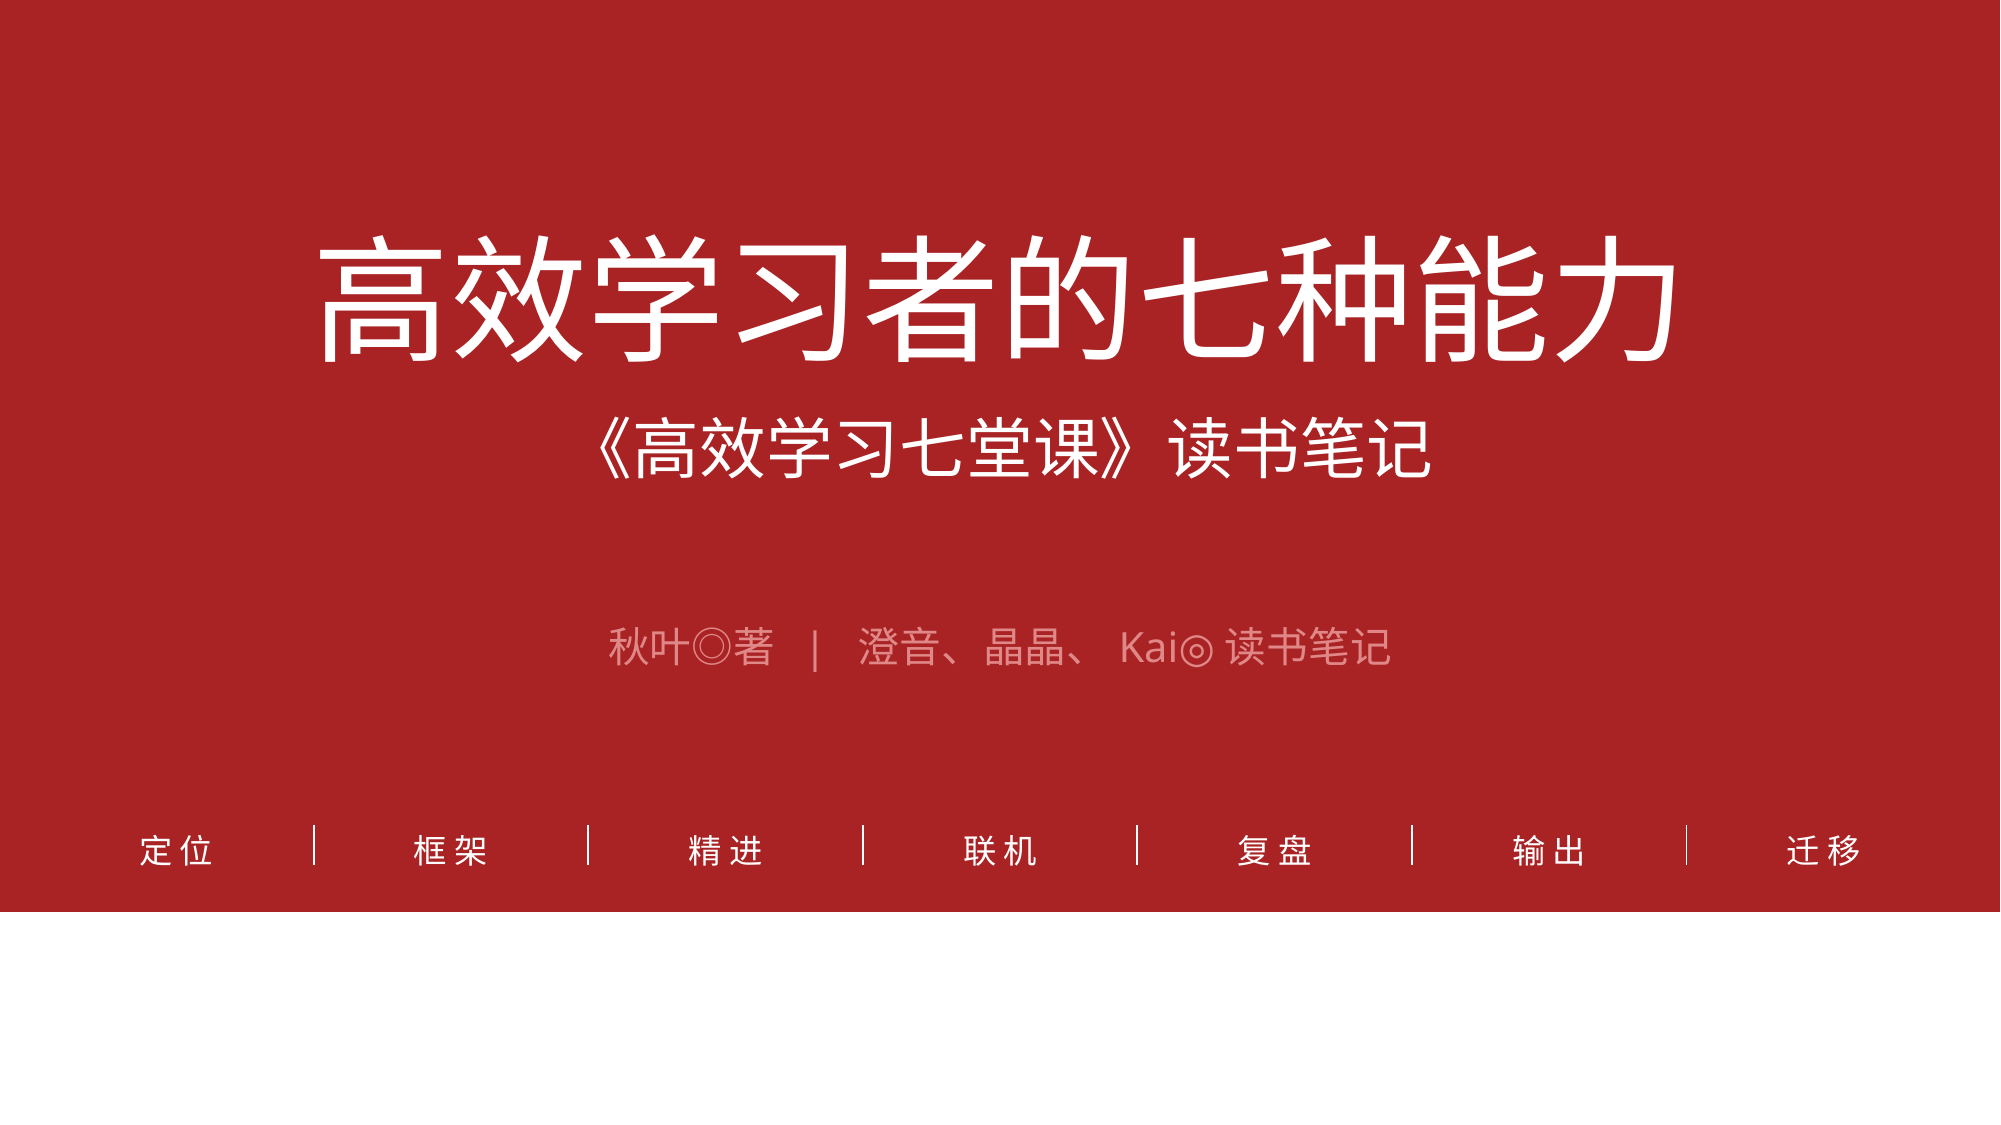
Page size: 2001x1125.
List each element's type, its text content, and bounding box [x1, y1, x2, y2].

table_header 定 位 [39, 825, 313, 865]
table_header 复 盘 [1138, 825, 1411, 865]
table_header 框 架 [315, 825, 587, 865]
table_header 输 出 [1413, 825, 1686, 865]
table_header 精 进 [589, 825, 862, 865]
text_box [0, 0, 2000, 913]
text_box 高效学习者的七种能力 [312, 213, 1688, 379]
text_box 《高效学习七堂课》读书笔记 [565, 406, 1434, 487]
table_header 联 机 [864, 825, 1136, 865]
table_header 迁 移 [1687, 825, 1961, 865]
text_box 秋叶◎著 | 澄音、晶晶、Kai◎读书笔记 [608, 620, 1392, 671]
